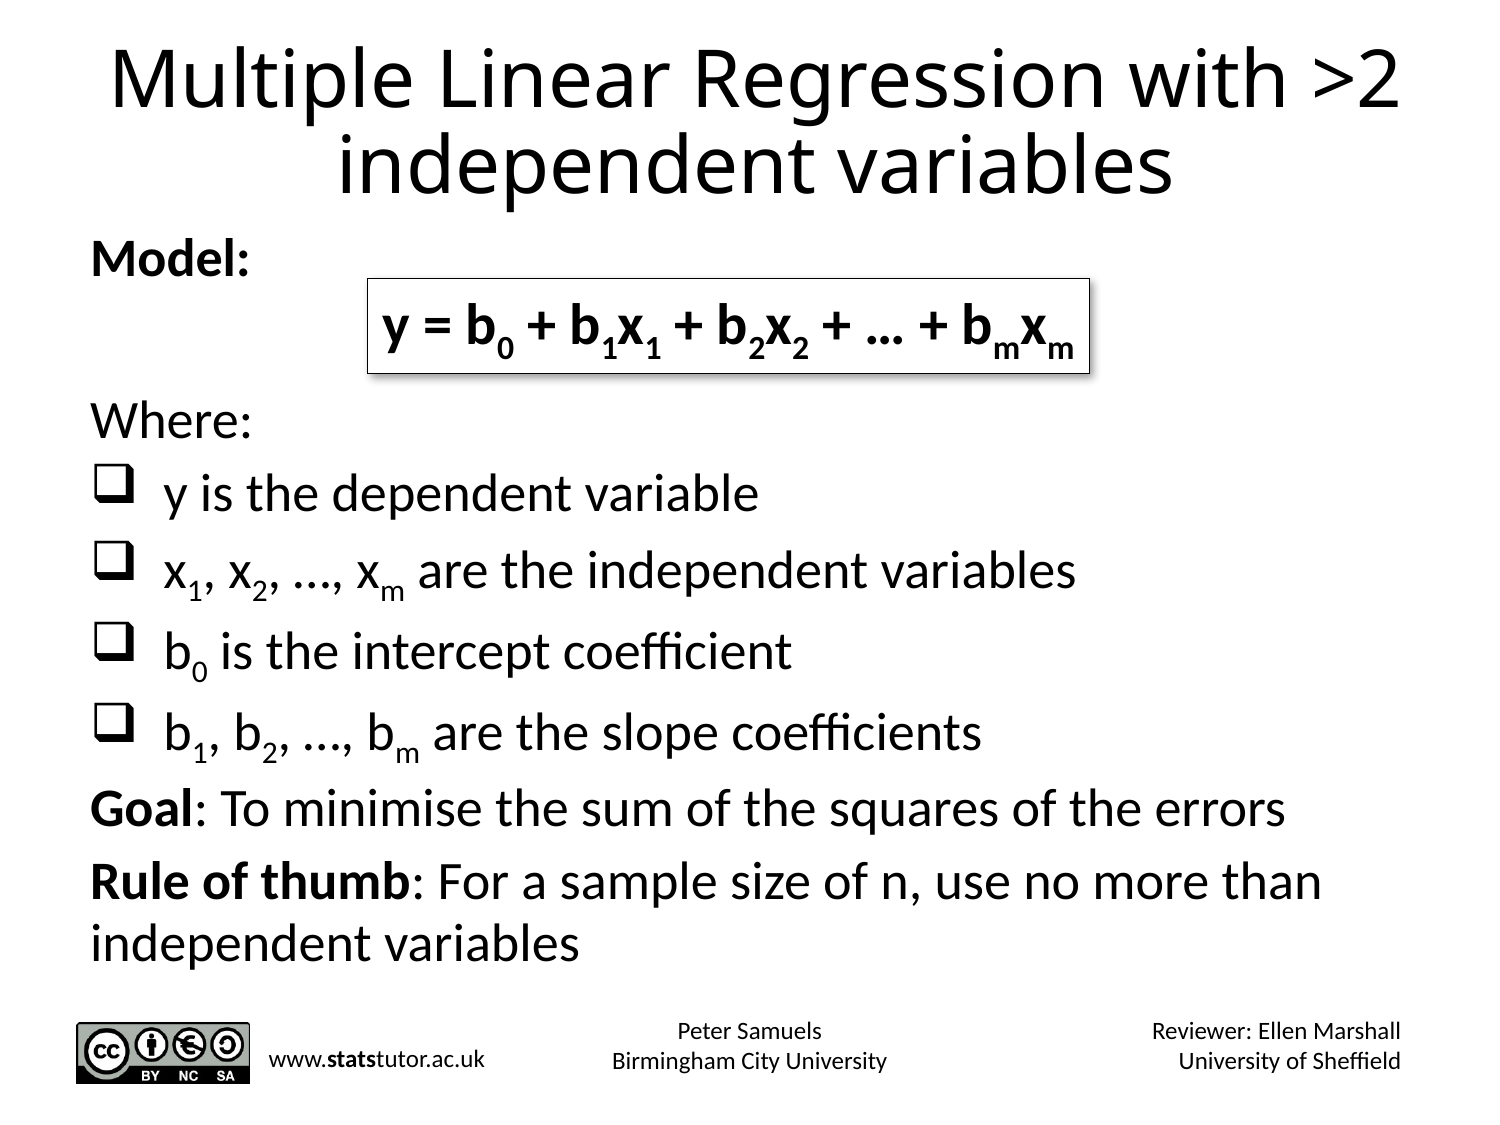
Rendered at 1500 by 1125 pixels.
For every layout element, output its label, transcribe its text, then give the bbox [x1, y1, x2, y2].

text_box Peter Samuels Birmingham City University [549, 1007, 951, 1083]
title Multiple Linear Regression with >2 independent variables [41, 30, 1471, 219]
text_box www.statstutor.ac.uk [254, 1035, 573, 1080]
text_box Reviewer: Ellen Marshall University of Sheffield [1038, 1007, 1417, 1083]
text_box y = b0 + b1x1 + b2x2 + … + bmxm [367, 278, 1090, 374]
picture [76, 1022, 251, 1084]
